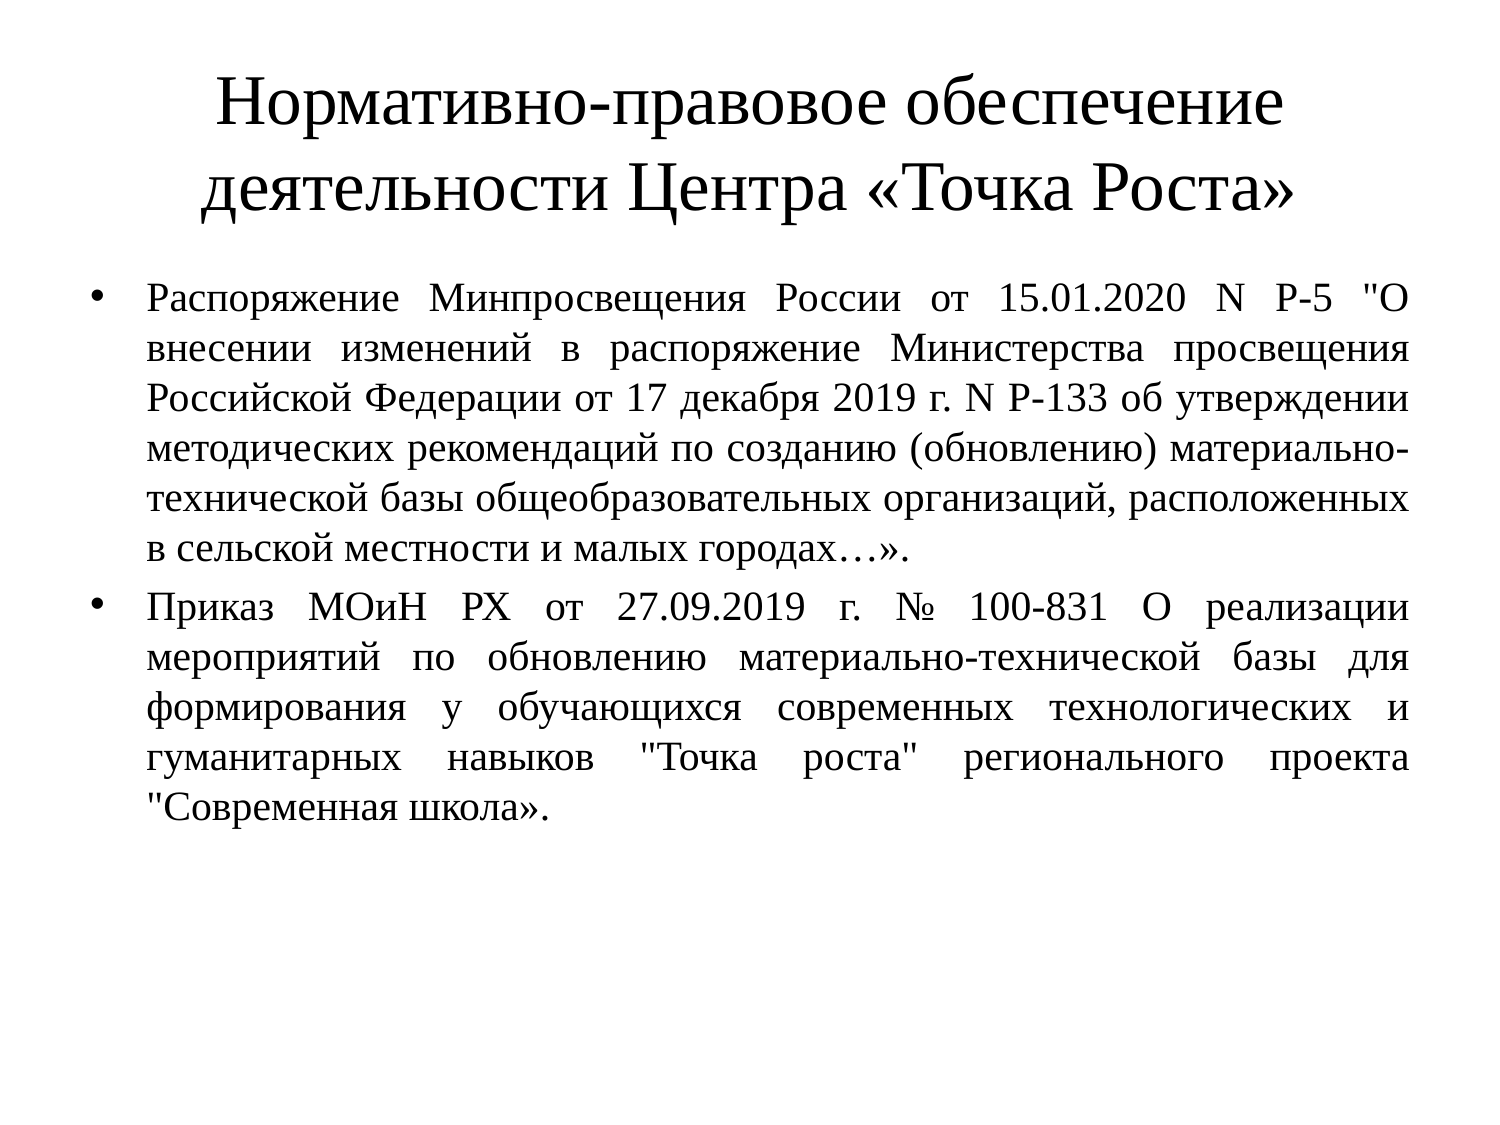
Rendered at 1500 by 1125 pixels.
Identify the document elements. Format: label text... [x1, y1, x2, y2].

title Нормативно-правовое обеспечение деятельности Центра «Точка Роста» [75, 45, 1425, 233]
list Распоряжение Минпросвещения России от 15.01.2020 N Р-5 "О внесении изменений в распоряжение Министерства просвещения Российской Федерации от 17 декабря 2019 г. N Р-133 об утверждении методических рекомендаций по созданию (обновлению) материально-технической базы общеобразовательных организаций, расположенных в сельской местности и малых городах…». Приказ МОиН РХ от 27.09.2019 г. № 100-831 О реализации мероприятий по обновлению материально-технической базы для формирования у обучающихся современных технологических и гуманитарных навыков "Точка роста" регионального проекта "Современная школа». [75, 262, 1425, 1106]
